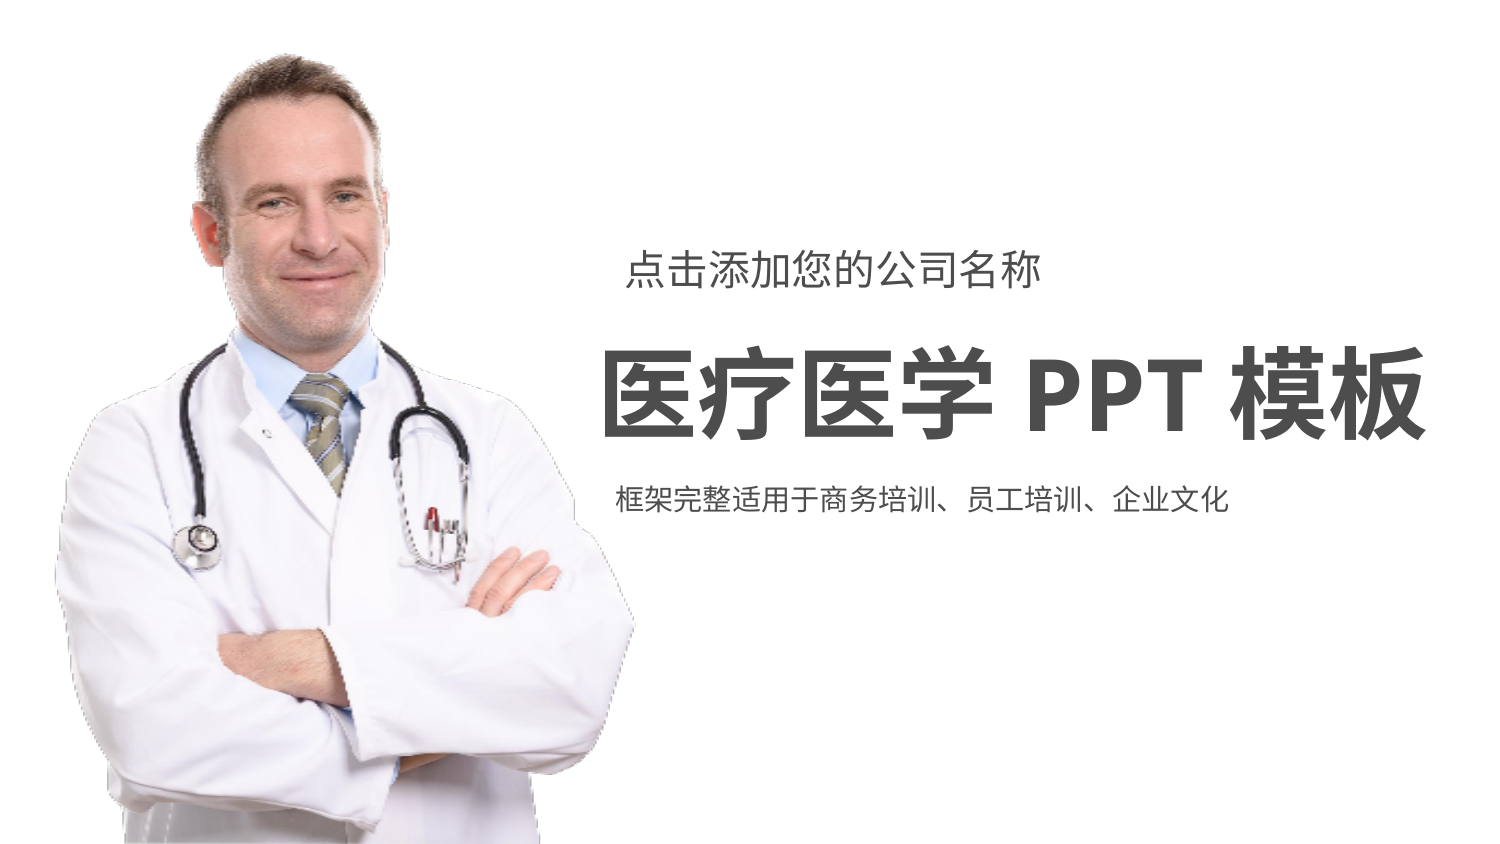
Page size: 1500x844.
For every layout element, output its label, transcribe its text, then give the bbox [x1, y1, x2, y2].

text_box 框架完整适用于商务培训、员工培训、企业文化 [1132, 481, 1343, 517]
text_box 医疗医学PPT模板 [1132, 324, 1444, 460]
picture [0, 47, 1129, 844]
